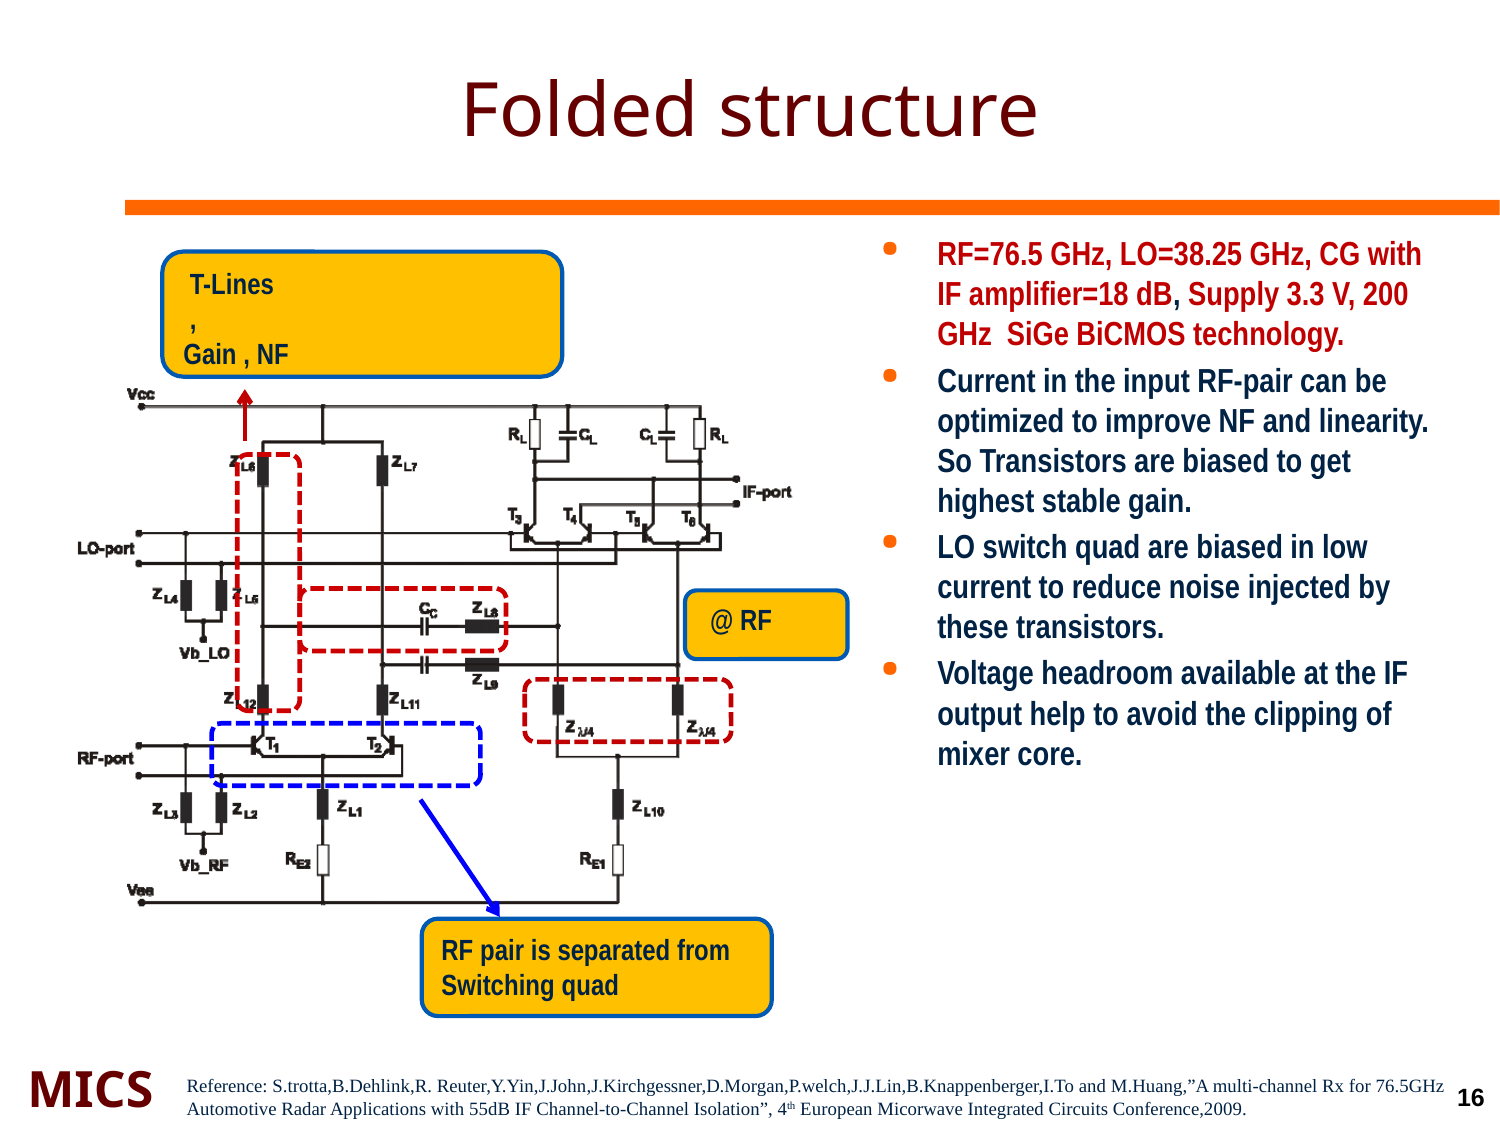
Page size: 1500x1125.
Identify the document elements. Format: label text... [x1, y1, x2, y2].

title Folded structure [112, 12, 1388, 201]
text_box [421, 801, 500, 918]
text_box RF pair is separated from Switching quad [421, 926, 772, 1017]
text_box Reference: S.trotta,B.Dehlink,R. Reuter,Y.Yin,J.John,J.Kirchgessner,D.Morgan,P.welch,J.J.Lin,B.Knappenberger,I.To and M.Huang,”A multi-channel Rx for 76.5GHz Automotive Radar Applications with 55dB IF Channel-to-Channel Isolation”, 4th European Micorwave Integrated Circuits Conference,2009. [171, 1066, 1459, 1125]
slide_number 16 [1459, 1067, 1500, 1125]
picture [62, 354, 802, 918]
